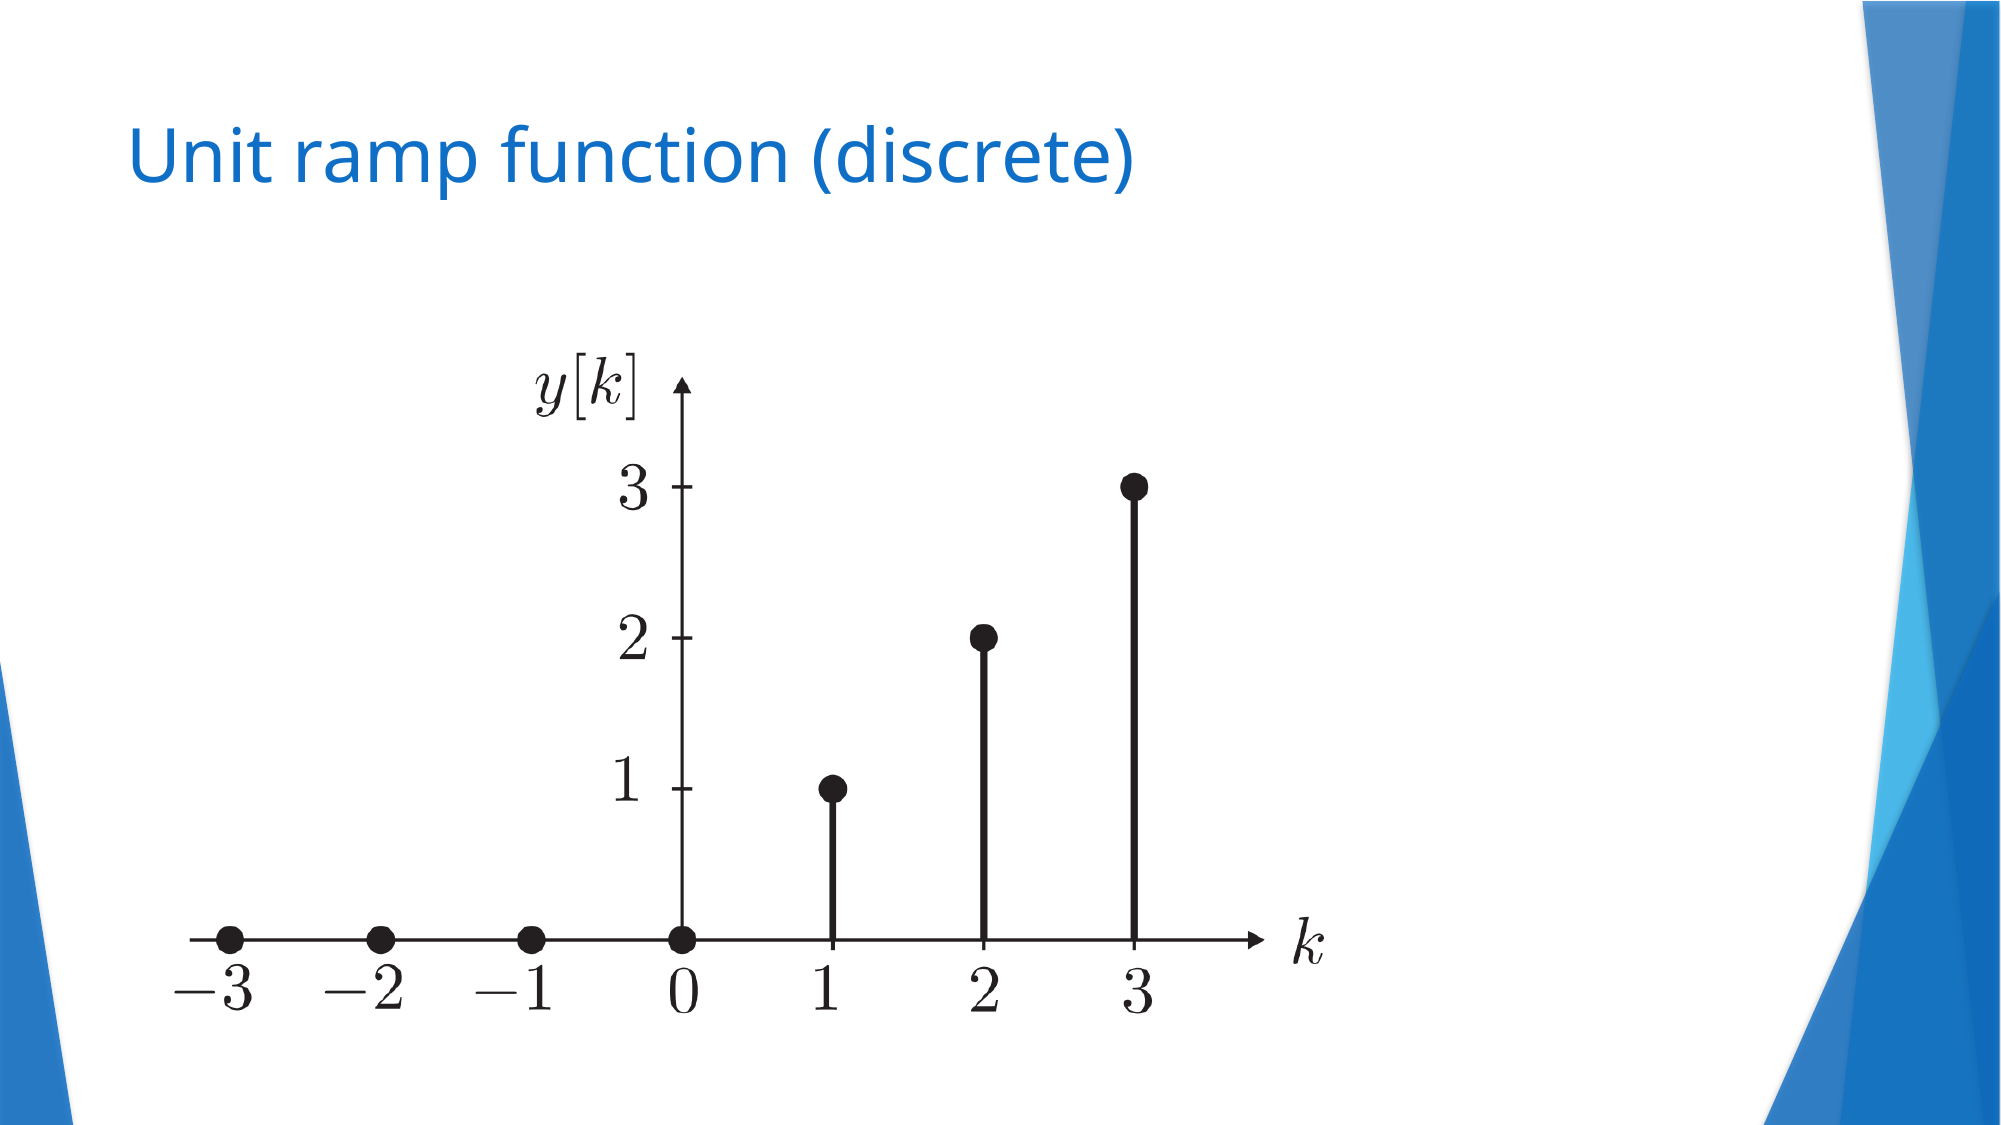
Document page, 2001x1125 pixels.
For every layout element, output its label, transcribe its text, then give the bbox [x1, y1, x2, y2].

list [144, 322, 1350, 1038]
title Unit ramp function (discrete) [111, 99, 1522, 317]
